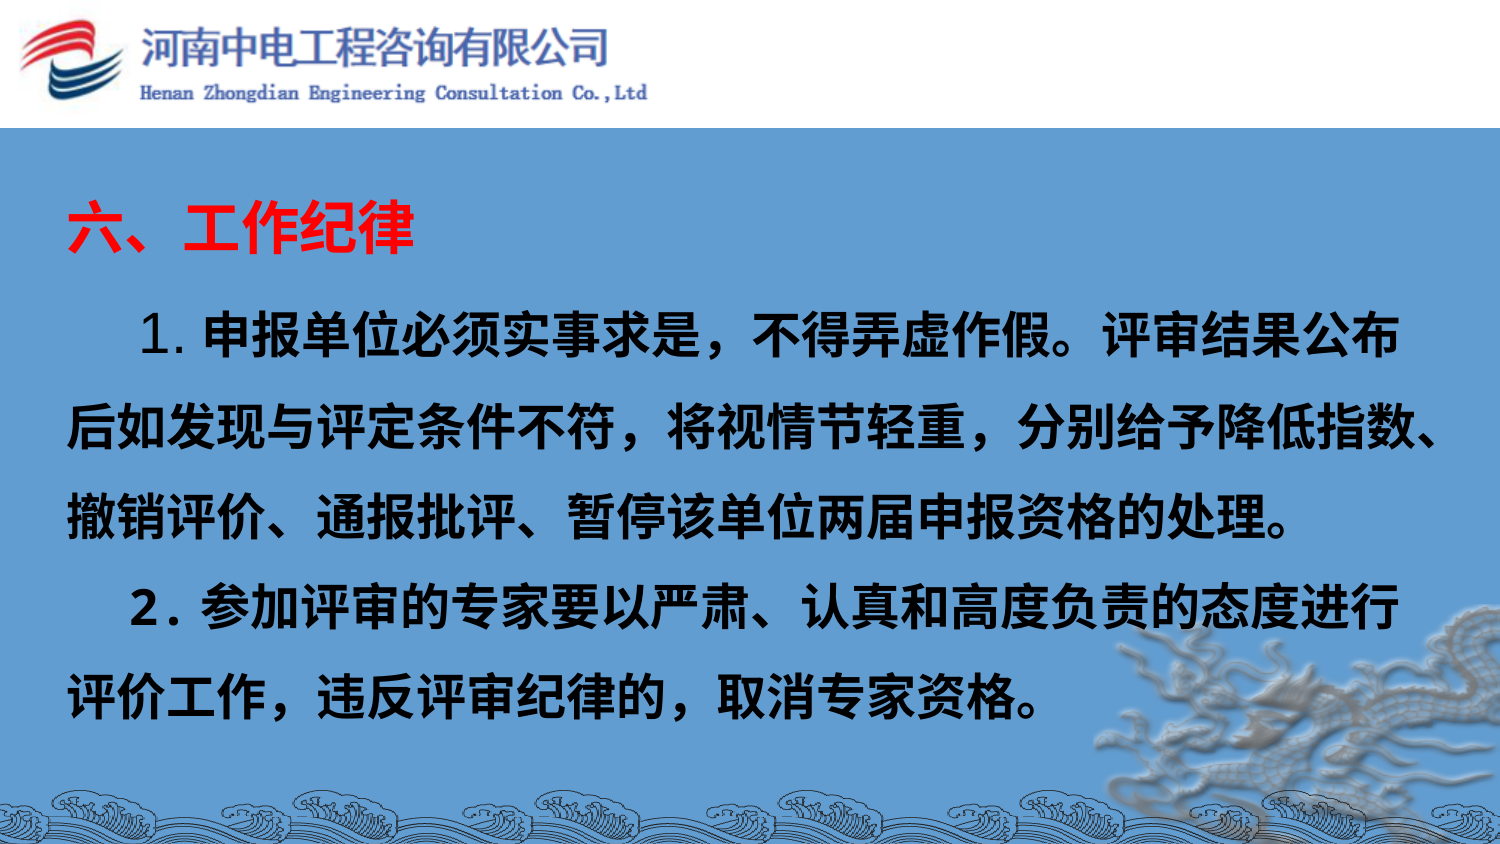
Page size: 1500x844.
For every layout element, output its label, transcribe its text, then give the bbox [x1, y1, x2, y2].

text_box 六、工作纪律 1.申报单位必须实事求是，不得弄虚作假。评审结果公布后如发现与评定条件不符，将视情节轻重，分别给予降低指数、撤销评价、通报批评、暂停该单位两届申报资格的处理。 2.参加评审的专家要以严肃、认真和高度负责的态度进行评价工作，违反评审纪律的，取消专家资格。 [51, 148, 1447, 733]
picture [0, 0, 1500, 129]
